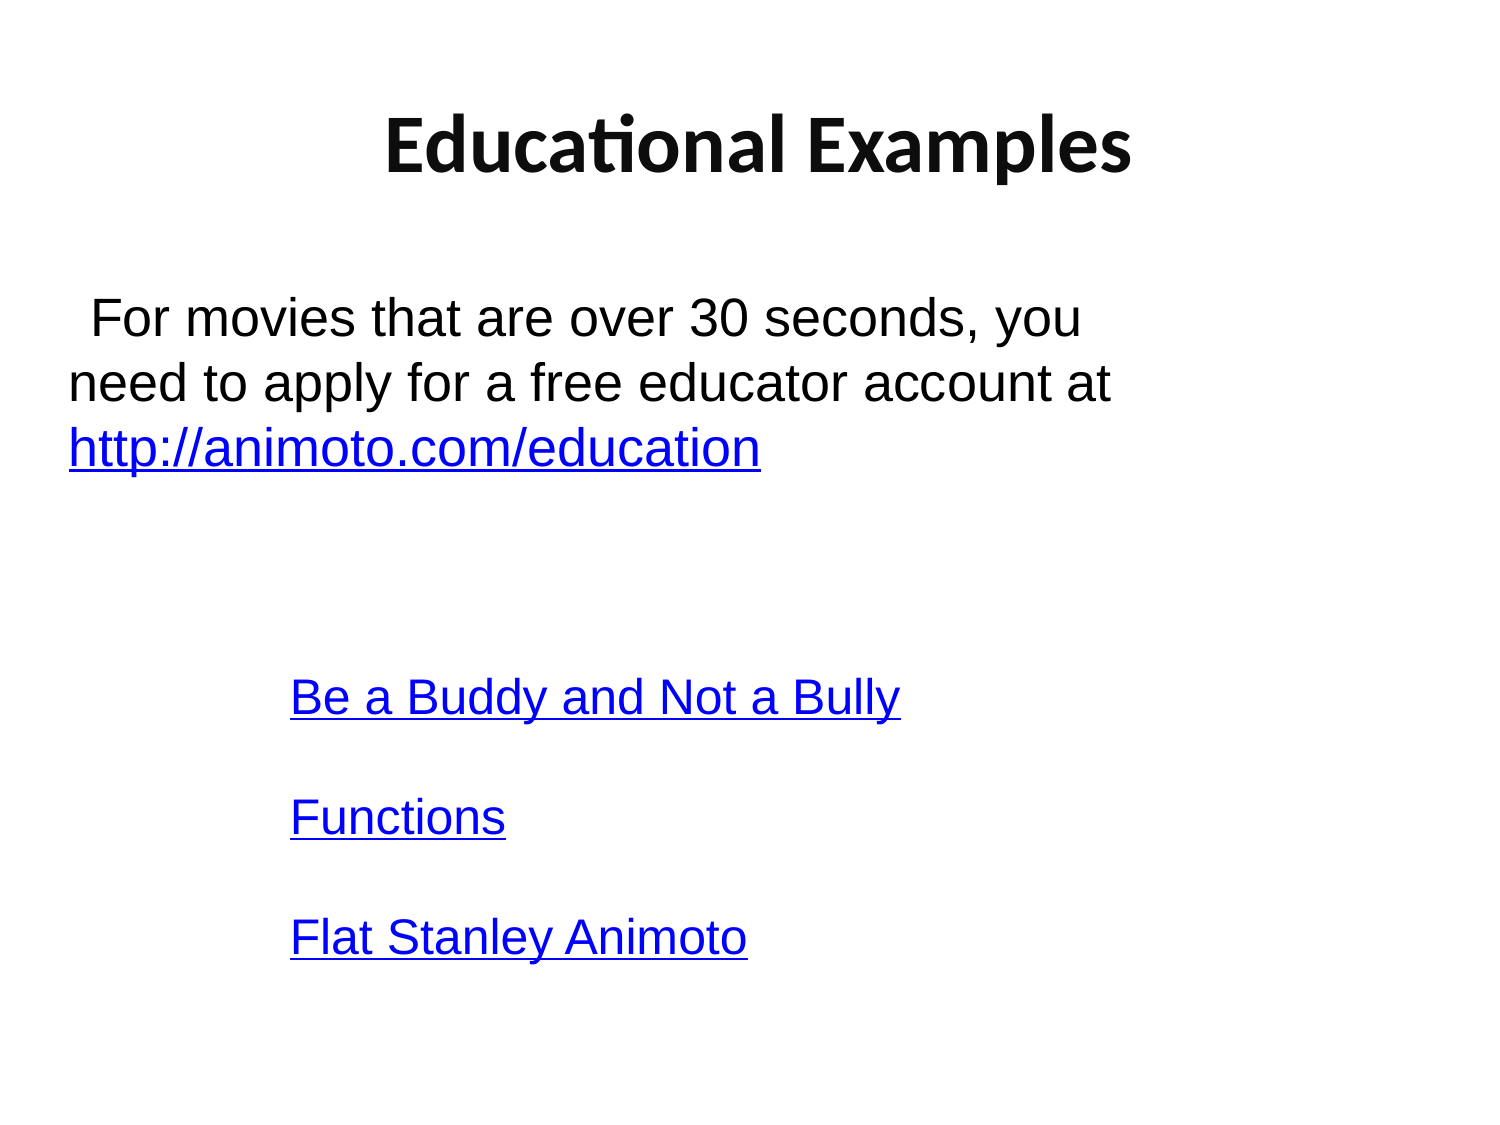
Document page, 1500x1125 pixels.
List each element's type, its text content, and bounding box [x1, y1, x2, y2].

title Educational Examples [75, 45, 1425, 233]
text_box Be a Buddy and Not a Bully Functions Flat Stanley Animoto [275, 537, 1363, 1125]
list For movies that are over 30 seconds, you need to apply for a free educator account at http://animoto.com/education [0, 275, 1163, 488]
